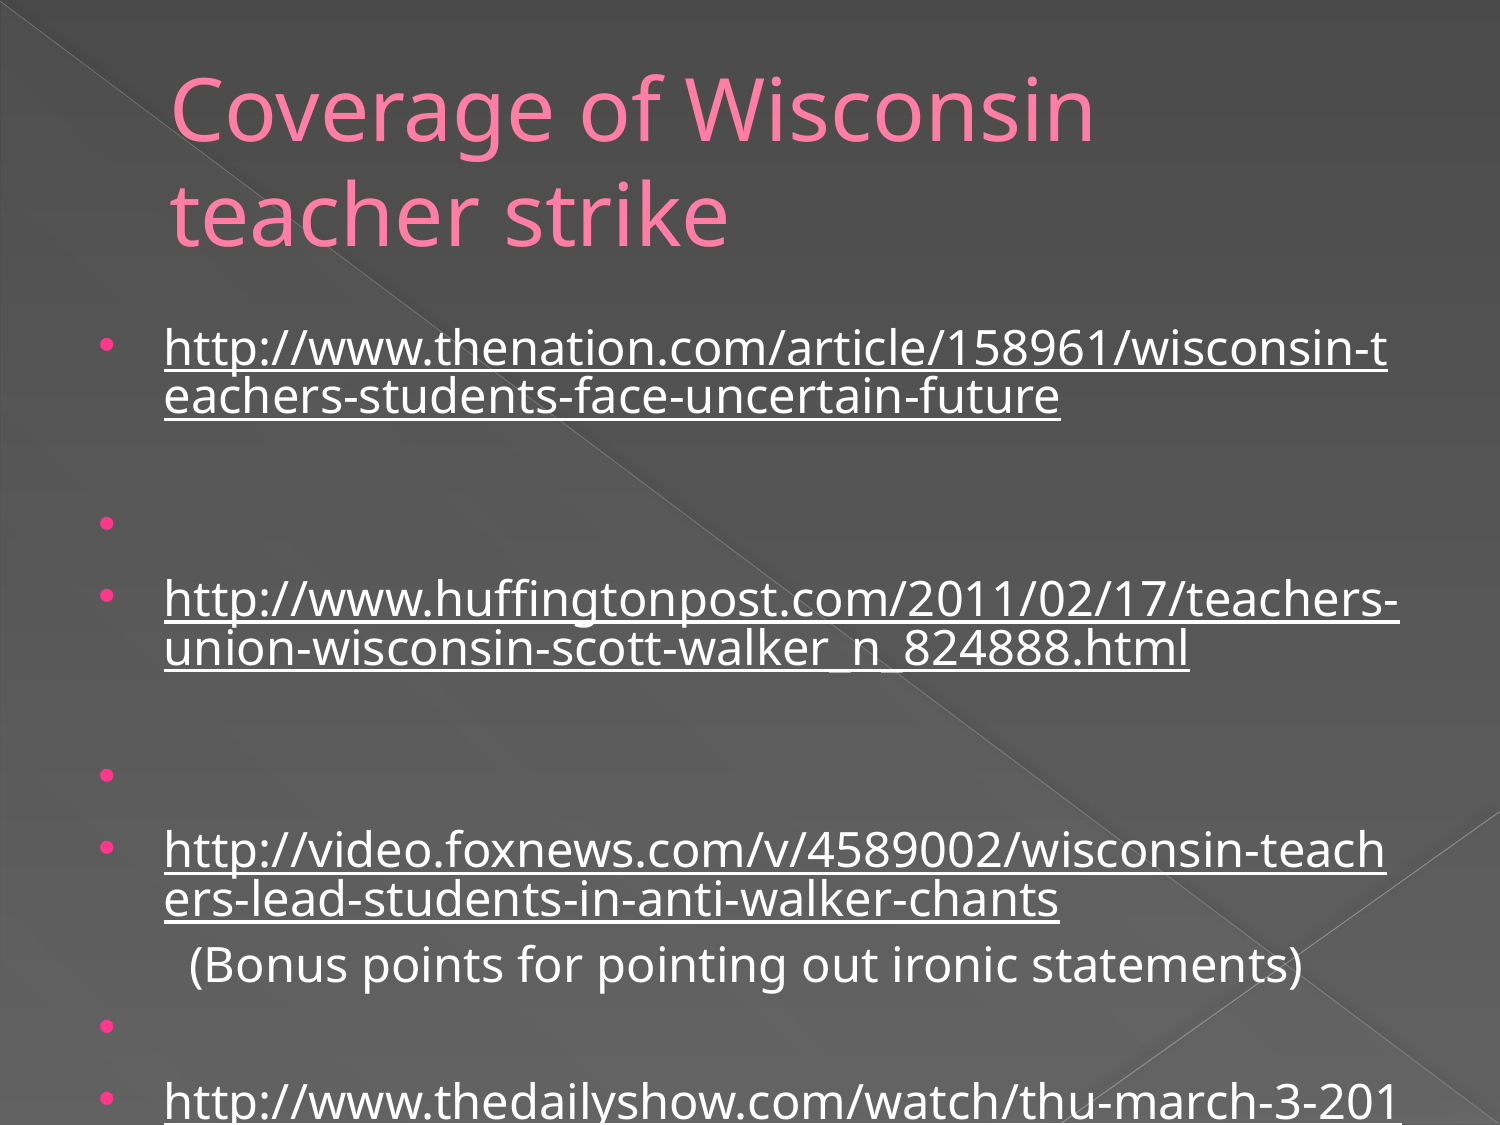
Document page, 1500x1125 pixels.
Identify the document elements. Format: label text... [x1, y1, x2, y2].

title Coverage of Wisconsin teacher strike [75, 43, 1425, 274]
list http://www.thenation.com/article/158961/wisconsin-teachers-students-face-uncertain-future http://www.huffingtonpost.com/2011/02/17/teachers-union-wisconsin-scott-walker_n_824888.html http://video.foxnews.com/v/4589002/wisconsin-teachers-lead-students-in-anti-walker-chants (Bonus points for pointing out ironic statements) http://www.thedailyshow.com/watch/thu-march-3-2011/crisis-in-the-dairyland---for-richer-and-poorer---teachers-and-wall-street [75, 308, 1425, 1059]
